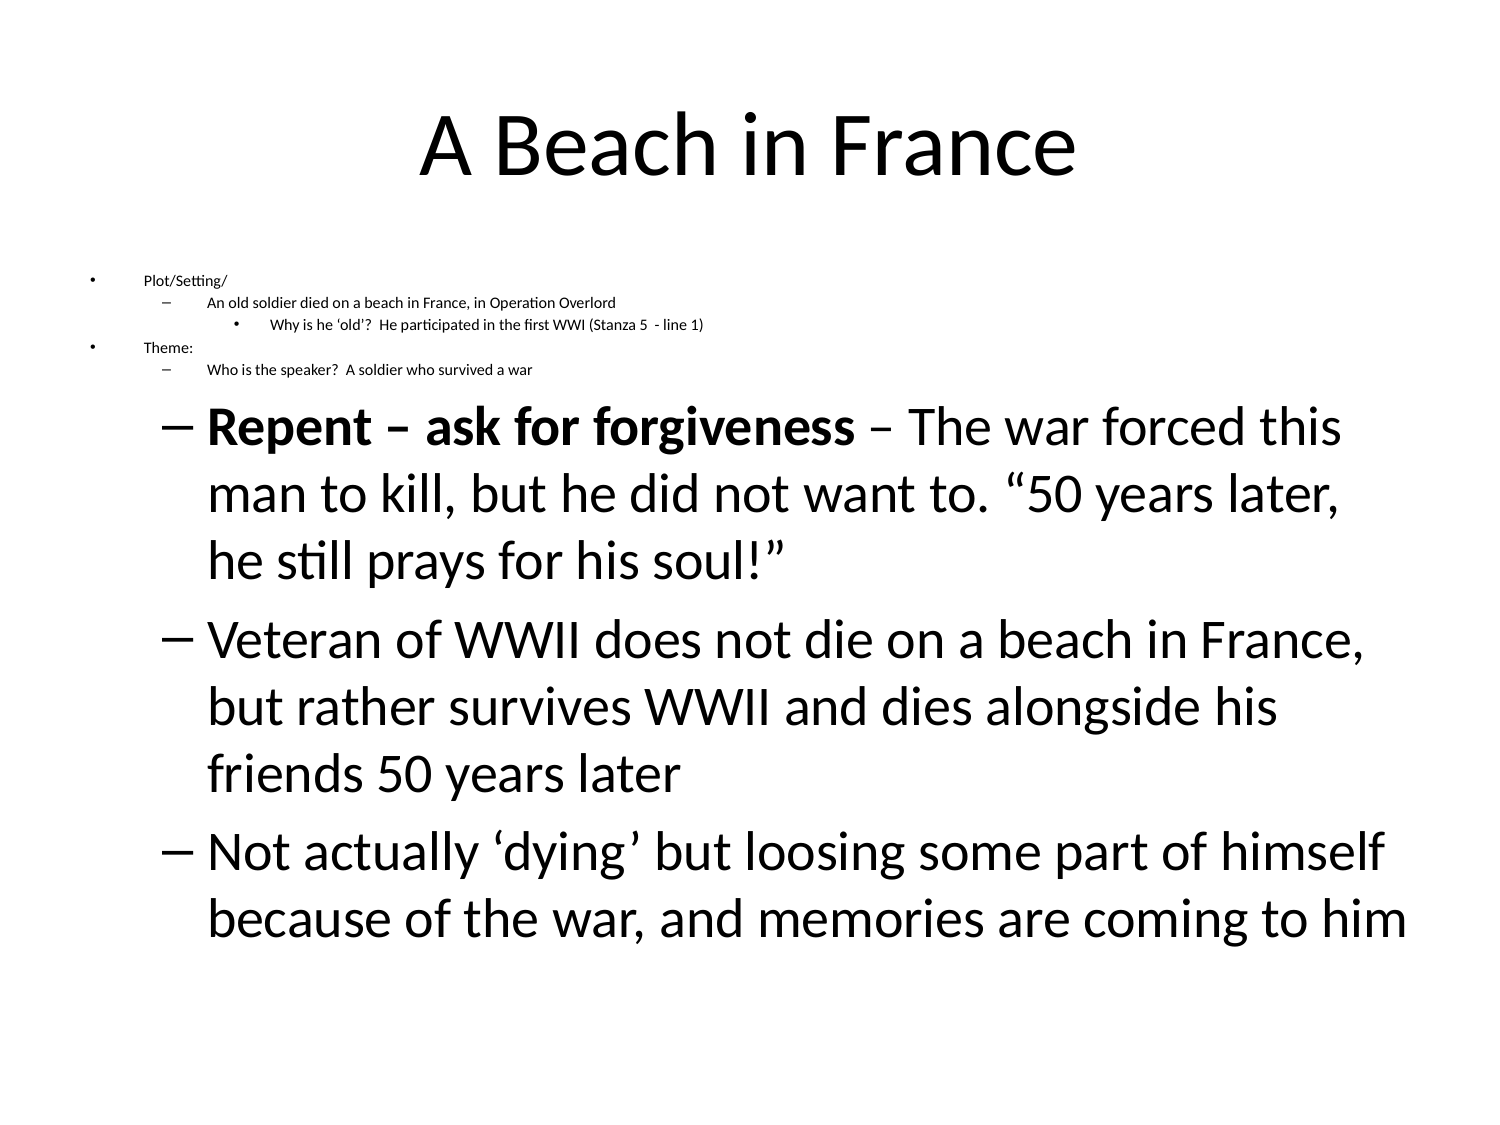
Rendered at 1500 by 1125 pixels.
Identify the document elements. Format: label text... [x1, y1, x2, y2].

title A Beach in France [75, 45, 1425, 233]
list Plot/Setting/ An old soldier died on a beach in France, in Operation Overlord Why is he ‘old’? He participated in the first WWI (Stanza 5 - line 1) Theme: Who is the speaker? A soldier who survived a war Repent – ask for forgiveness – The war forced this man to kill, but he did not want to. “50 years later, he still prays for his soul!” Veteran of WWII does not die on a beach in France, but rather survives WWII and dies alongside his friends 50 years later Not actually ‘dying’ but loosing some part of himself because of the war, and memories are coming to him [75, 262, 1425, 1005]
